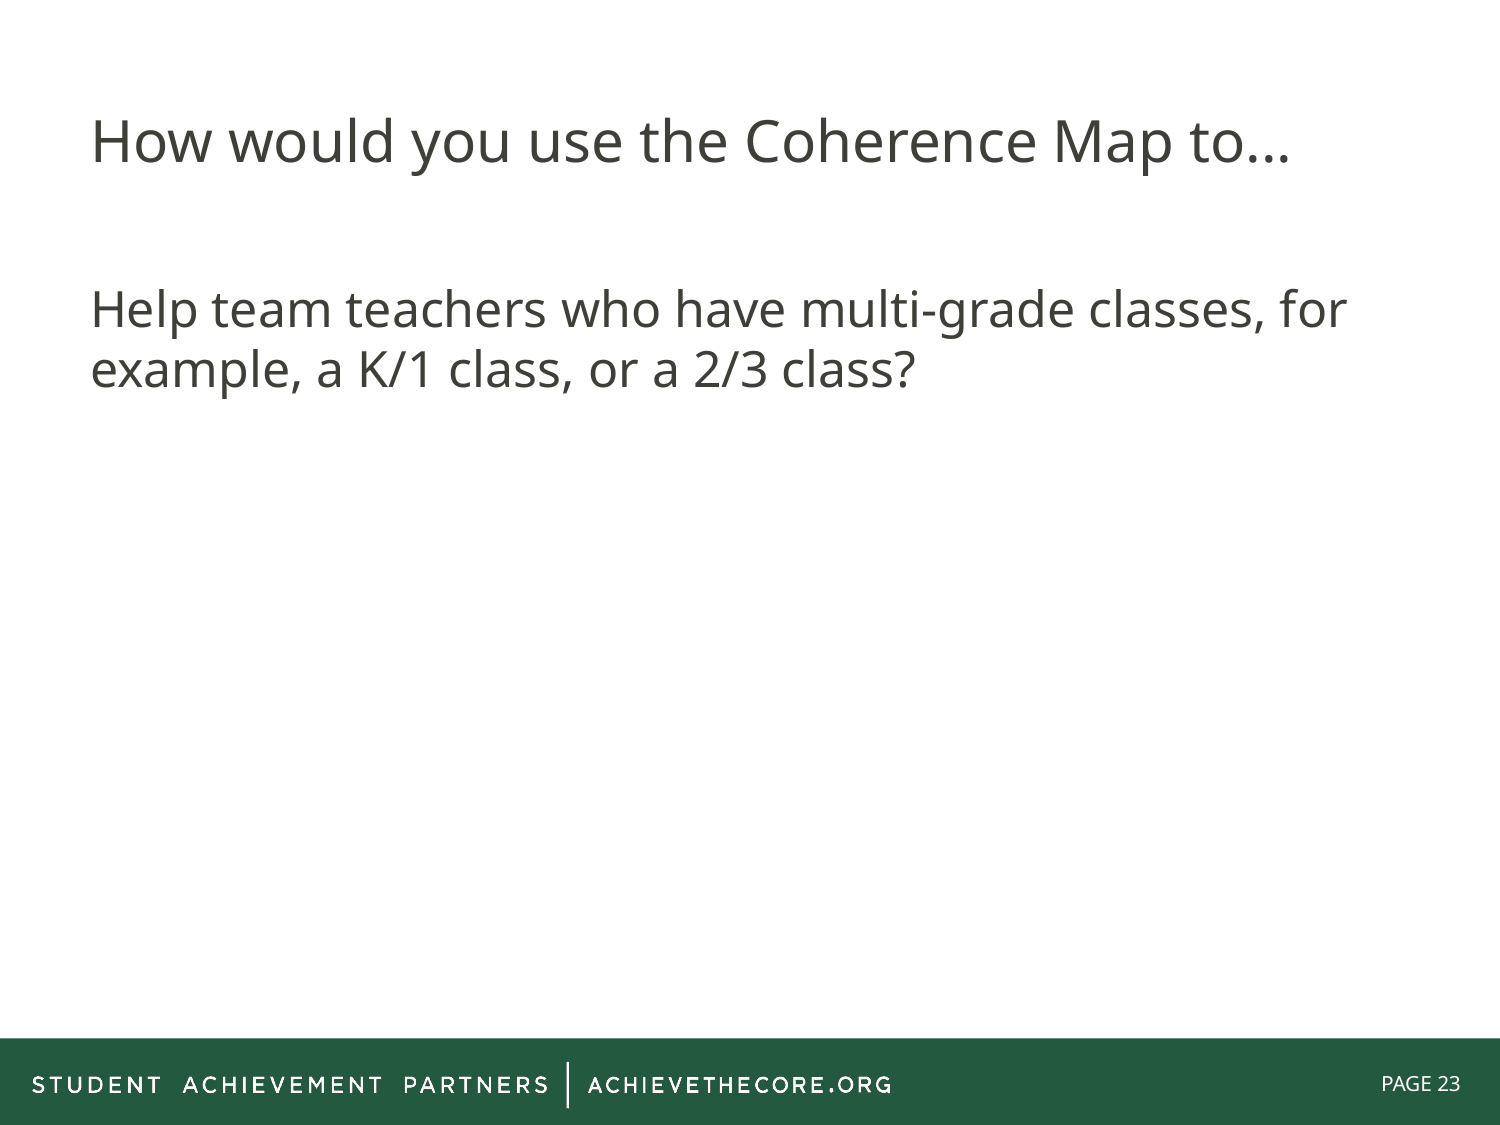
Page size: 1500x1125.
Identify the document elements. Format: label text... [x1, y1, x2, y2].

title How would you use the Coherence Map to... [75, 45, 1425, 233]
list Help team teachers who have multi-grade classes, for example, a K/1 class, or a 2/3 class? [75, 262, 1425, 1005]
picture [12, 1055, 911, 1112]
